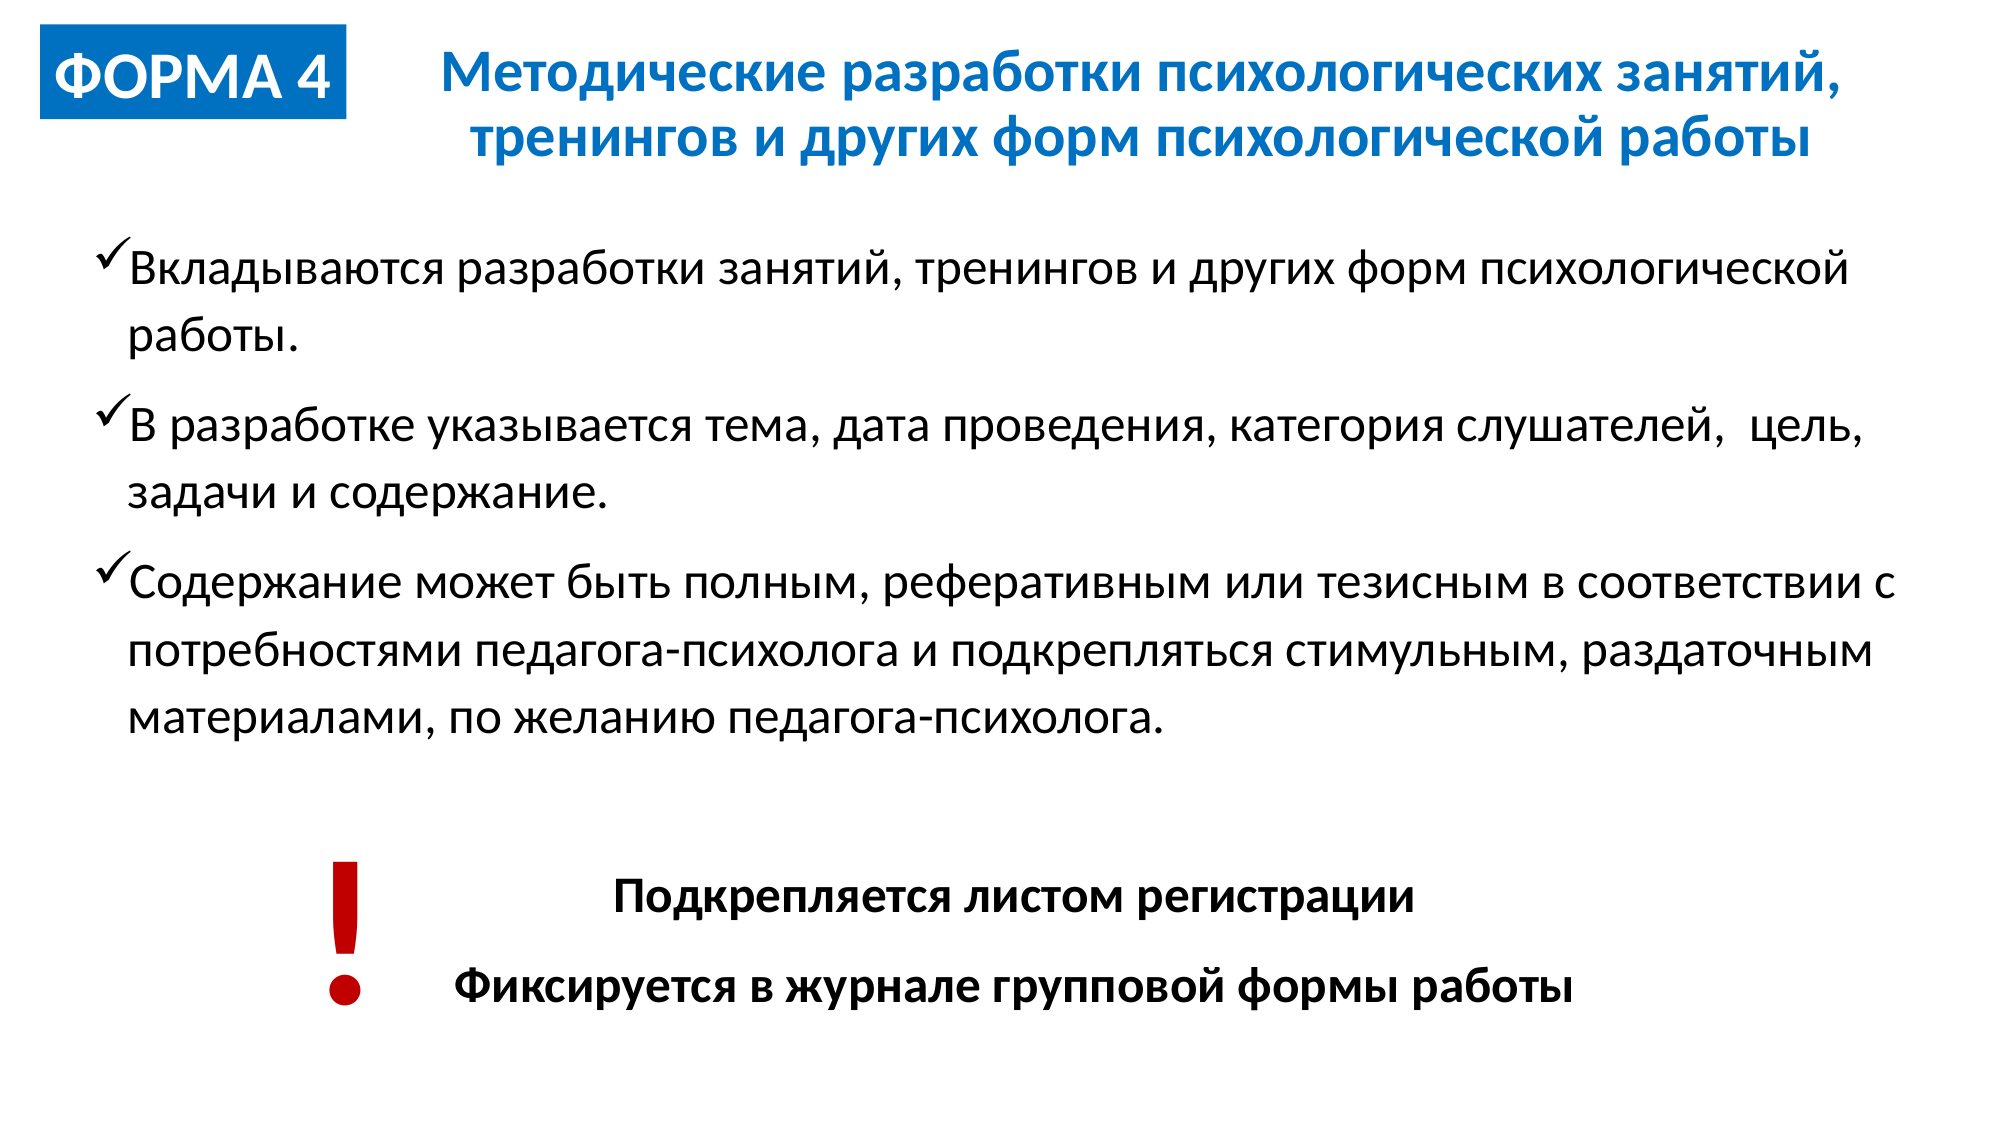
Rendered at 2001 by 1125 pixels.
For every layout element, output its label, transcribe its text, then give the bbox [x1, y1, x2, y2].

text_box ! [297, 788, 395, 1054]
title Методические разработки психологических занятий, тренингов и других форм психологической работы [421, 25, 1863, 183]
text_box ФОРМА 4 [40, 24, 347, 120]
list Вкладываются разработки занятий, тренингов и других форм психологической работы. В разработке указывается тема, дата проведения, категория слушателей, цель, задачи и содержание. Содержание может быть полным, реферативным или тезисным в соответствии с потребностями педагога-психолога и подкрепляться стимульным, раздаточным материалами, по желанию педагога-психолога. Подкрепляется листом регистрации Фиксируется в журнале групповой формы работы [77, 219, 1954, 1023]
